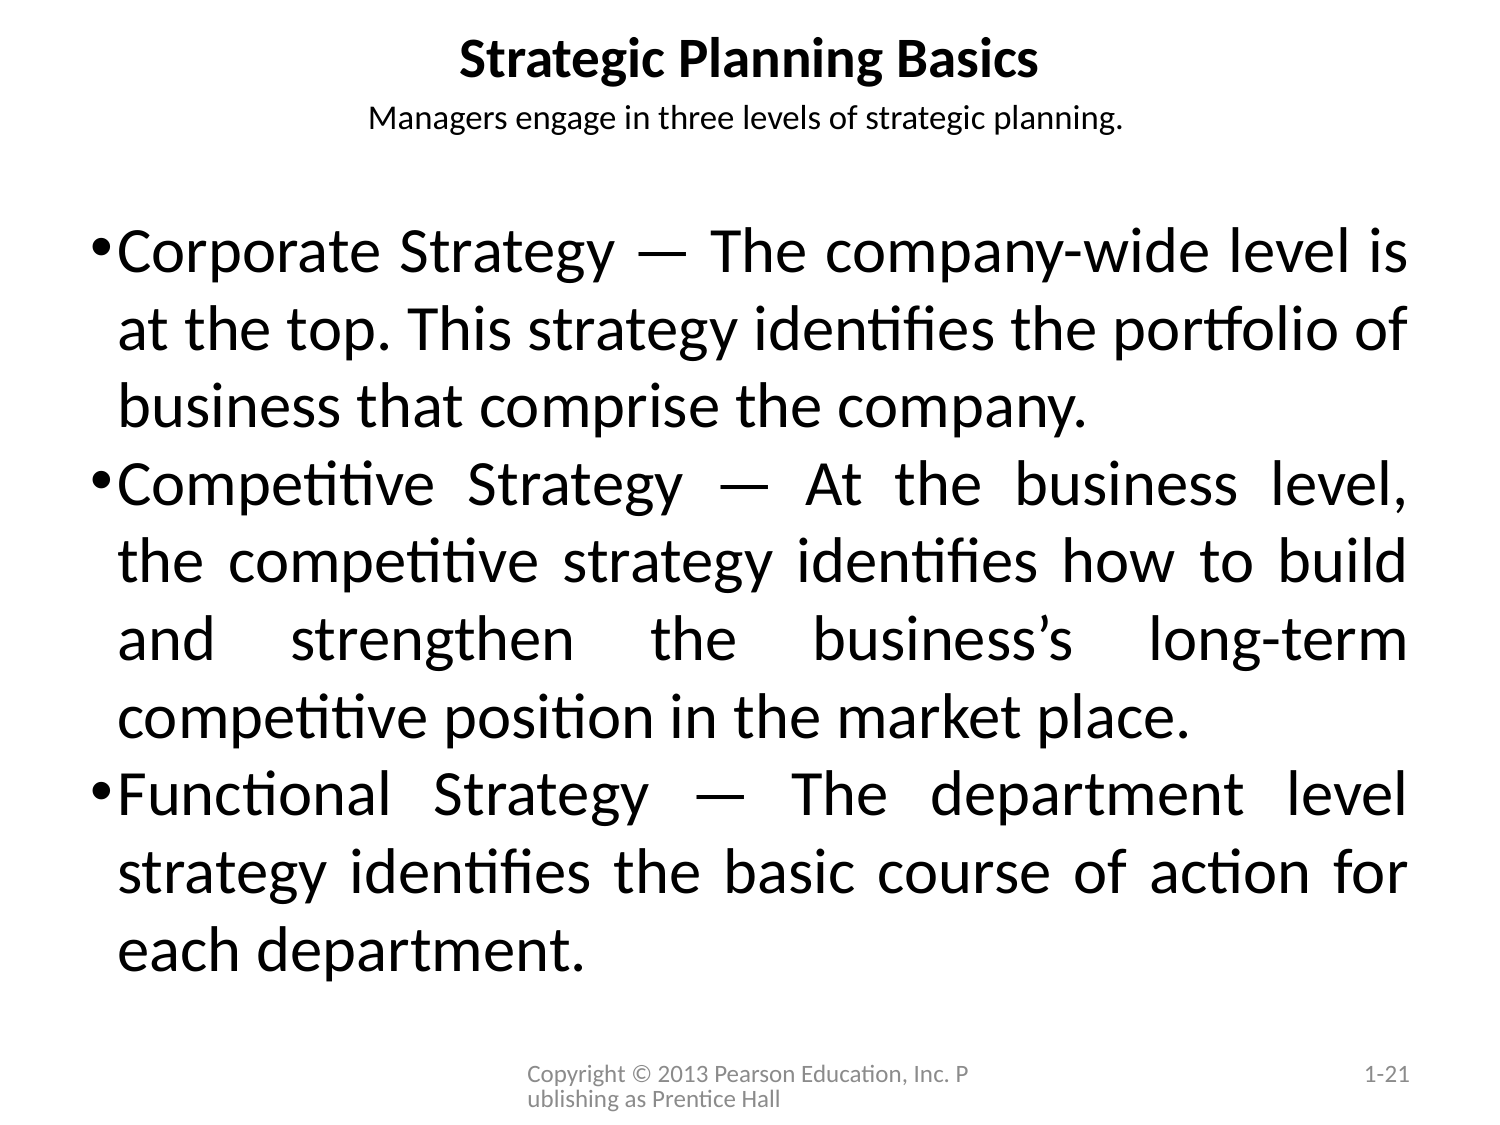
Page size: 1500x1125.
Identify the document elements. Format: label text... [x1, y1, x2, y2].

footer Copyright © 2013 Pearson Education, Inc. Publishing as Prentice Hall [512, 1042, 988, 1103]
list Corporate Strategy — The company-wide level is at the top. This strategy identifies the portfolio of business that comprise the company. Competitive Strategy — At the business level, the competitive strategy identifies how to build and strengthen the business’s long-term competitive position in the market place. Functional Strategy — The department level strategy identifies the basic course of action for each department. [75, 200, 1425, 1050]
title Strategic Planning Basics Managers engage in three levels of strategic planning. [75, 12, 1425, 200]
slide_number 1-21 [1074, 1042, 1425, 1103]
